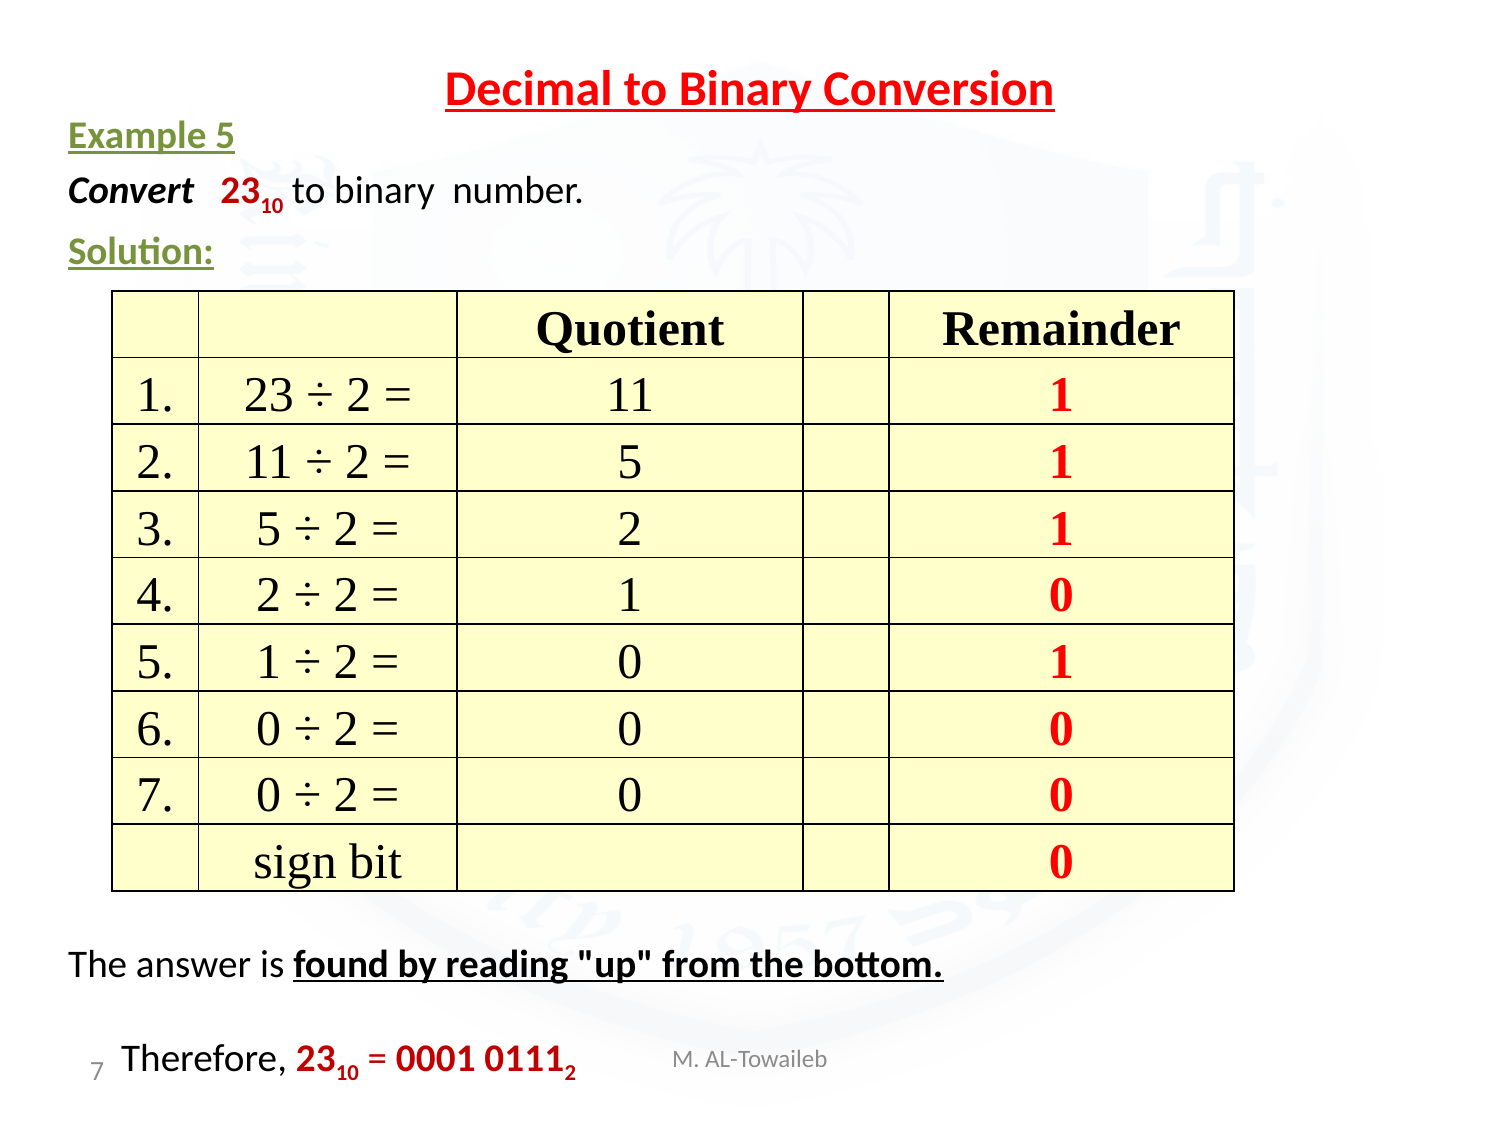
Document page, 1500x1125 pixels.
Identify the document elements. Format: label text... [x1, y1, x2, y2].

table_cell [804, 358, 888, 423]
table_cell 1 [890, 625, 1233, 690]
table_cell 1 [458, 558, 802, 623]
table_cell [804, 825, 888, 890]
table_cell 5 ÷ 2 = [199, 492, 456, 557]
table_cell 6. [113, 692, 198, 757]
table_cell 2 ÷ 2 = [199, 558, 456, 623]
table_cell 5. [113, 625, 198, 690]
table_cell 0 [890, 758, 1233, 823]
table_cell 0 [458, 758, 802, 823]
table_cell 3. [113, 492, 198, 557]
table_cell 11 ÷ 2 = [199, 425, 456, 490]
table_cell [804, 758, 888, 823]
table_cell 0 [890, 825, 1233, 890]
table_cell 0 [890, 558, 1233, 623]
table_cell sign bit [199, 825, 456, 890]
table_cell [804, 625, 888, 690]
table_cell 2. [113, 425, 198, 490]
table_cell 0 [890, 692, 1233, 757]
table_cell [804, 558, 888, 623]
table_cell 4. [113, 558, 198, 623]
table_header Remainder [890, 292, 1233, 357]
table_header [199, 292, 456, 357]
table_cell 2 [458, 492, 802, 557]
table_cell [804, 492, 888, 557]
table_cell 1. [113, 358, 198, 423]
table_cell 1 [890, 425, 1233, 490]
table_cell 0 [458, 692, 802, 757]
slide_number 7 [75, 1042, 425, 1103]
table_cell 11 [458, 358, 802, 423]
table_header [804, 292, 888, 357]
table_header [113, 292, 198, 357]
title Decimal to Binary Conversion [75, 45, 1425, 126]
table_cell 23 ÷ 2 = [199, 358, 456, 423]
table_cell 1 ÷ 2 = [199, 625, 456, 690]
table_cell 1 [890, 358, 1233, 423]
table_cell 7. [113, 758, 198, 823]
table_cell [804, 425, 888, 490]
table_cell 5 [458, 425, 802, 490]
table_cell 1 [890, 492, 1233, 557]
footer M. AL-Towaileb [512, 1042, 988, 1103]
table_cell 0 [458, 625, 802, 690]
table_cell [804, 692, 888, 757]
table_header Quotient [458, 292, 802, 357]
list Example 5 Convert 2310 to binary number. Solution: The answer is found by reading "up" from the bottom. Therefore, 2310 = 0001 01112 [53, 101, 1404, 1094]
table_cell [113, 825, 198, 890]
table_cell 0 ÷ 2 = [199, 692, 456, 757]
table_cell 0 ÷ 2 = [199, 758, 456, 823]
table_cell [458, 825, 802, 890]
